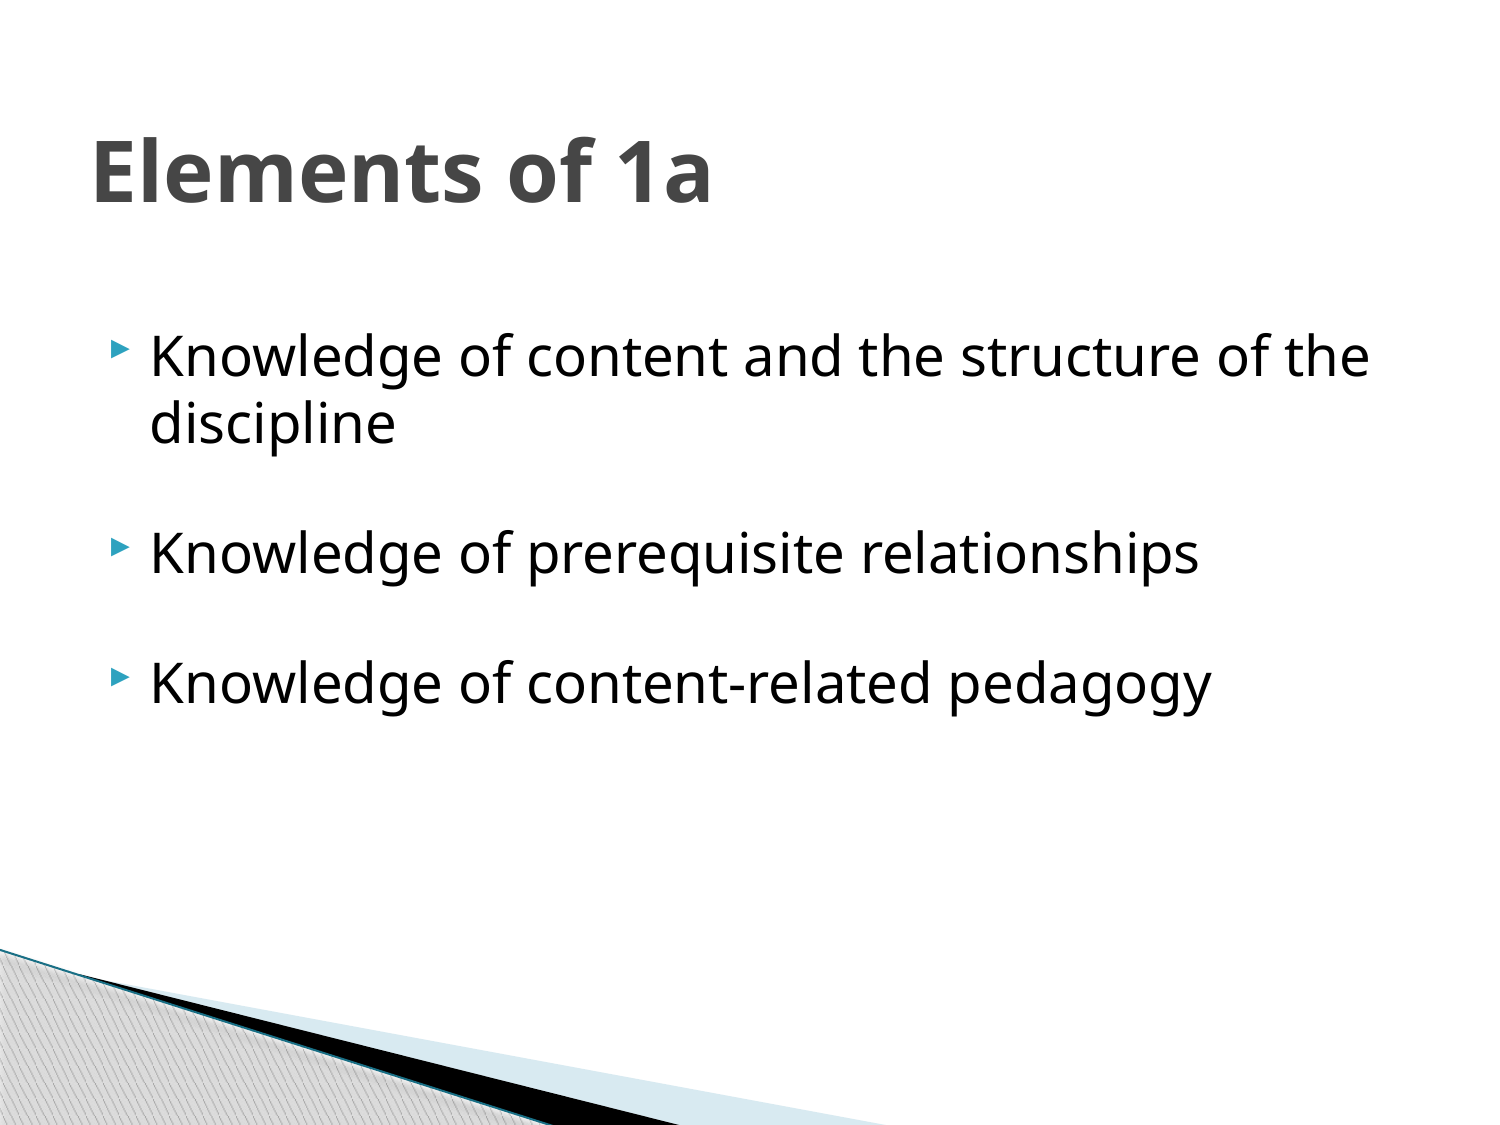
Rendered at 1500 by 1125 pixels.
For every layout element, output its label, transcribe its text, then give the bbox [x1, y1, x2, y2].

list Knowledge of content and the structure of the discipline Knowledge of prerequisite relationships Knowledge of content-related pedagogy [75, 312, 1425, 1055]
title Elements of 1a [75, 75, 1425, 263]
